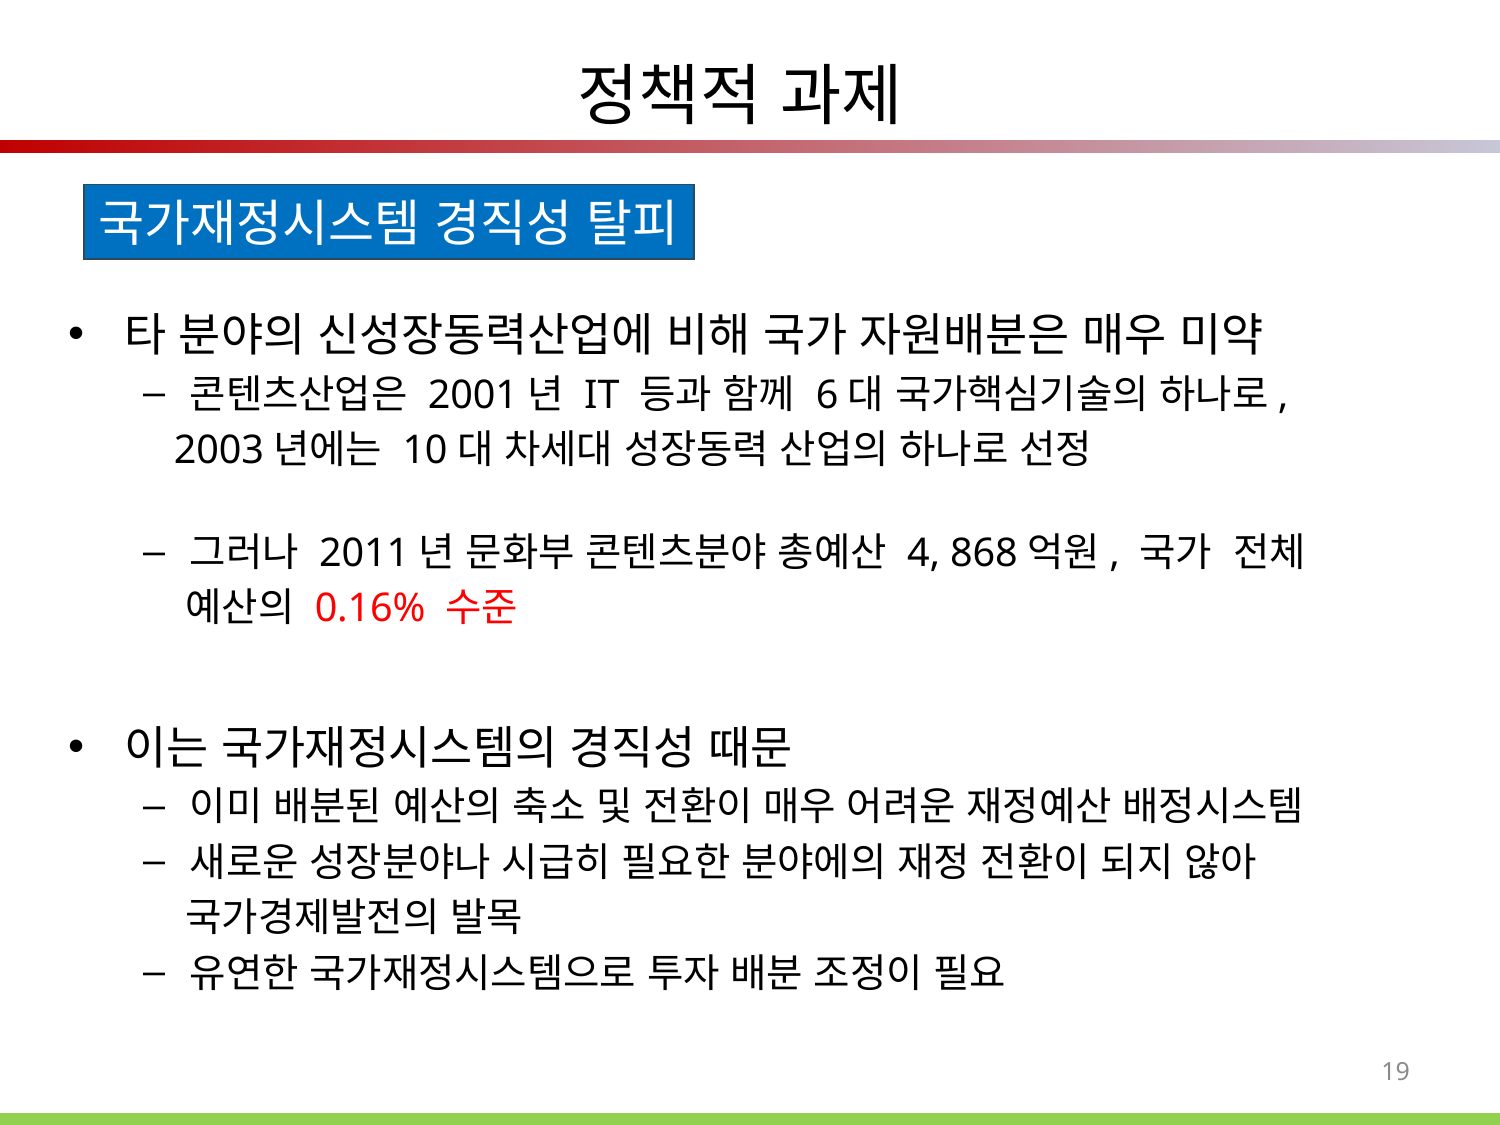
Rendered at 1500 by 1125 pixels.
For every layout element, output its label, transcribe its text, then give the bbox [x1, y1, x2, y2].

title 정책적 과제 [74, 44, 1426, 141]
text_box 국가재정시스템 경직성 탈피 [84, 184, 694, 260]
list 타 분야의 신성장동력산업에 비해 국가 자원배분은 매우 미약 콘텐츠산업은 2001년 IT 등과 함께 6대 국가핵심기술의 하나로, 2003년에는 10대 차세대 성장동력 산업의 하나로 선정 그러나 2011년 문화부 콘텐츠분야 총예산 4, 868억원, 국가 전체 예산의 0.16% 수준 이는 국가재정시스템의 경직성 때문 이미 배분된 예산의 축소 및 전환이 매우 어려운 재정예산 배정시스템 새로운 성장분야나 시급히 필요한 분야에의 재정 전환이 되지 않아 국가경제발전의 발목 유연한 국가재정시스템으로 투자 배분 조정이 필요 [52, 297, 1460, 1125]
slide_number 19 [1074, 1042, 1425, 1103]
